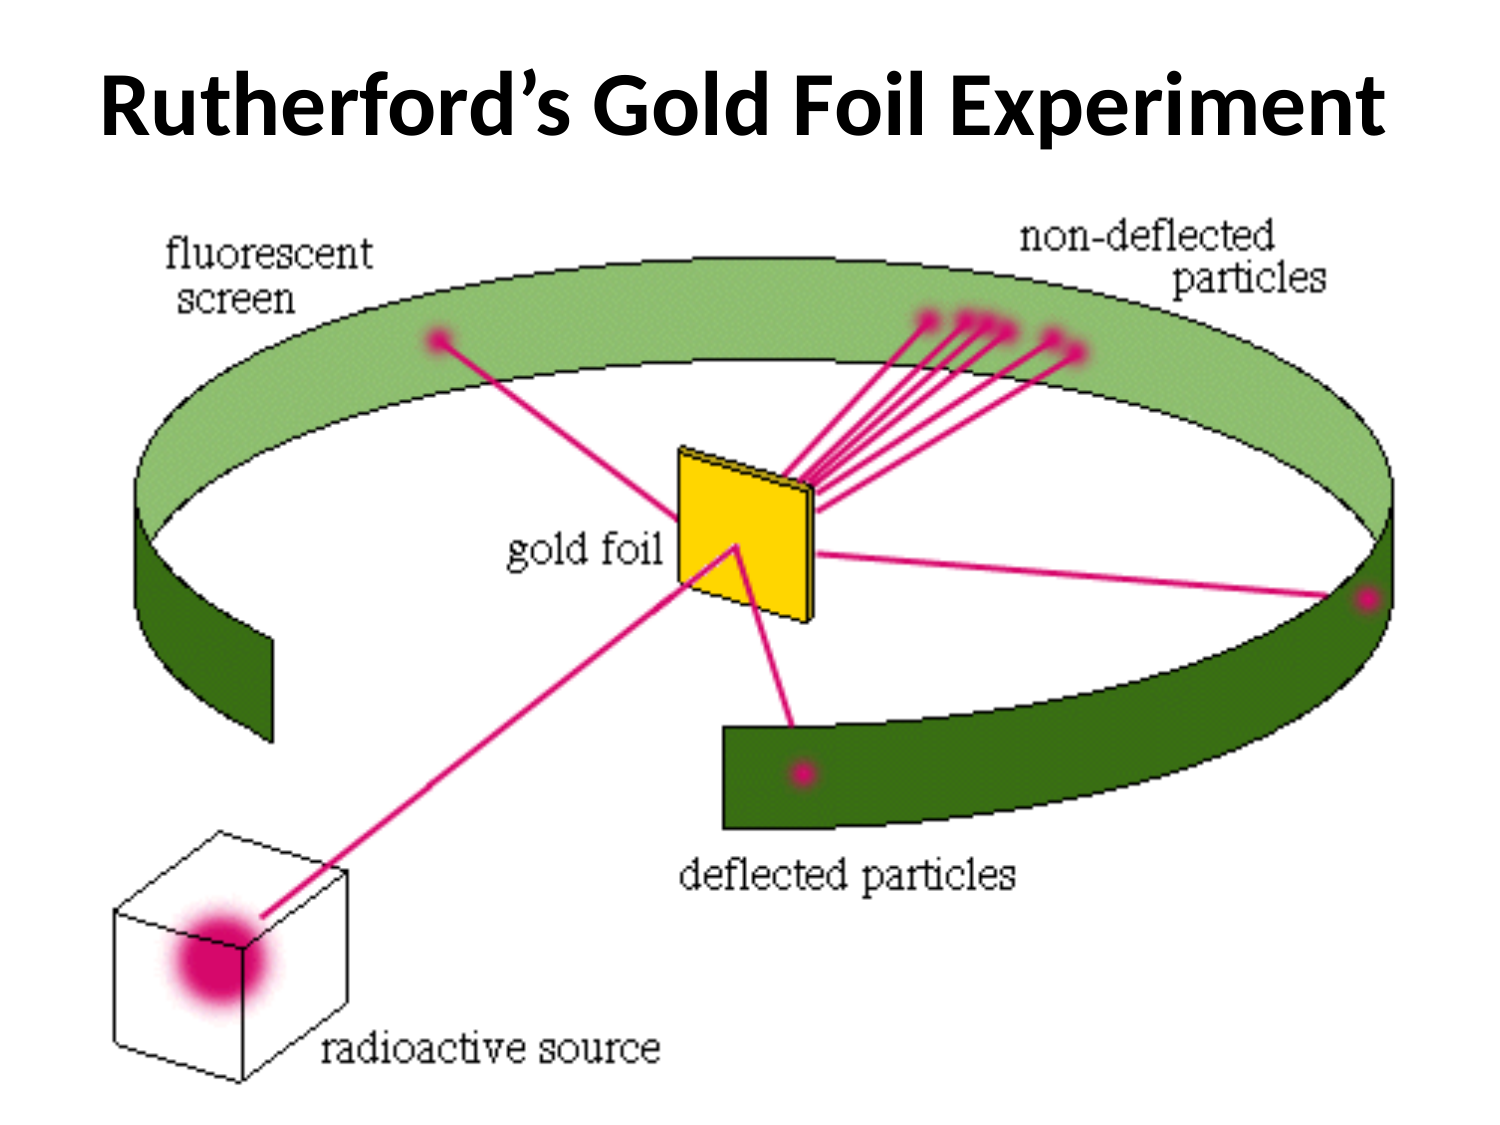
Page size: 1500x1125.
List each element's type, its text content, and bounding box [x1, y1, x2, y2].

text_box Rutherford’s Gold Foil Experiment [24, 36, 1463, 161]
picture [66, 162, 1426, 1101]
